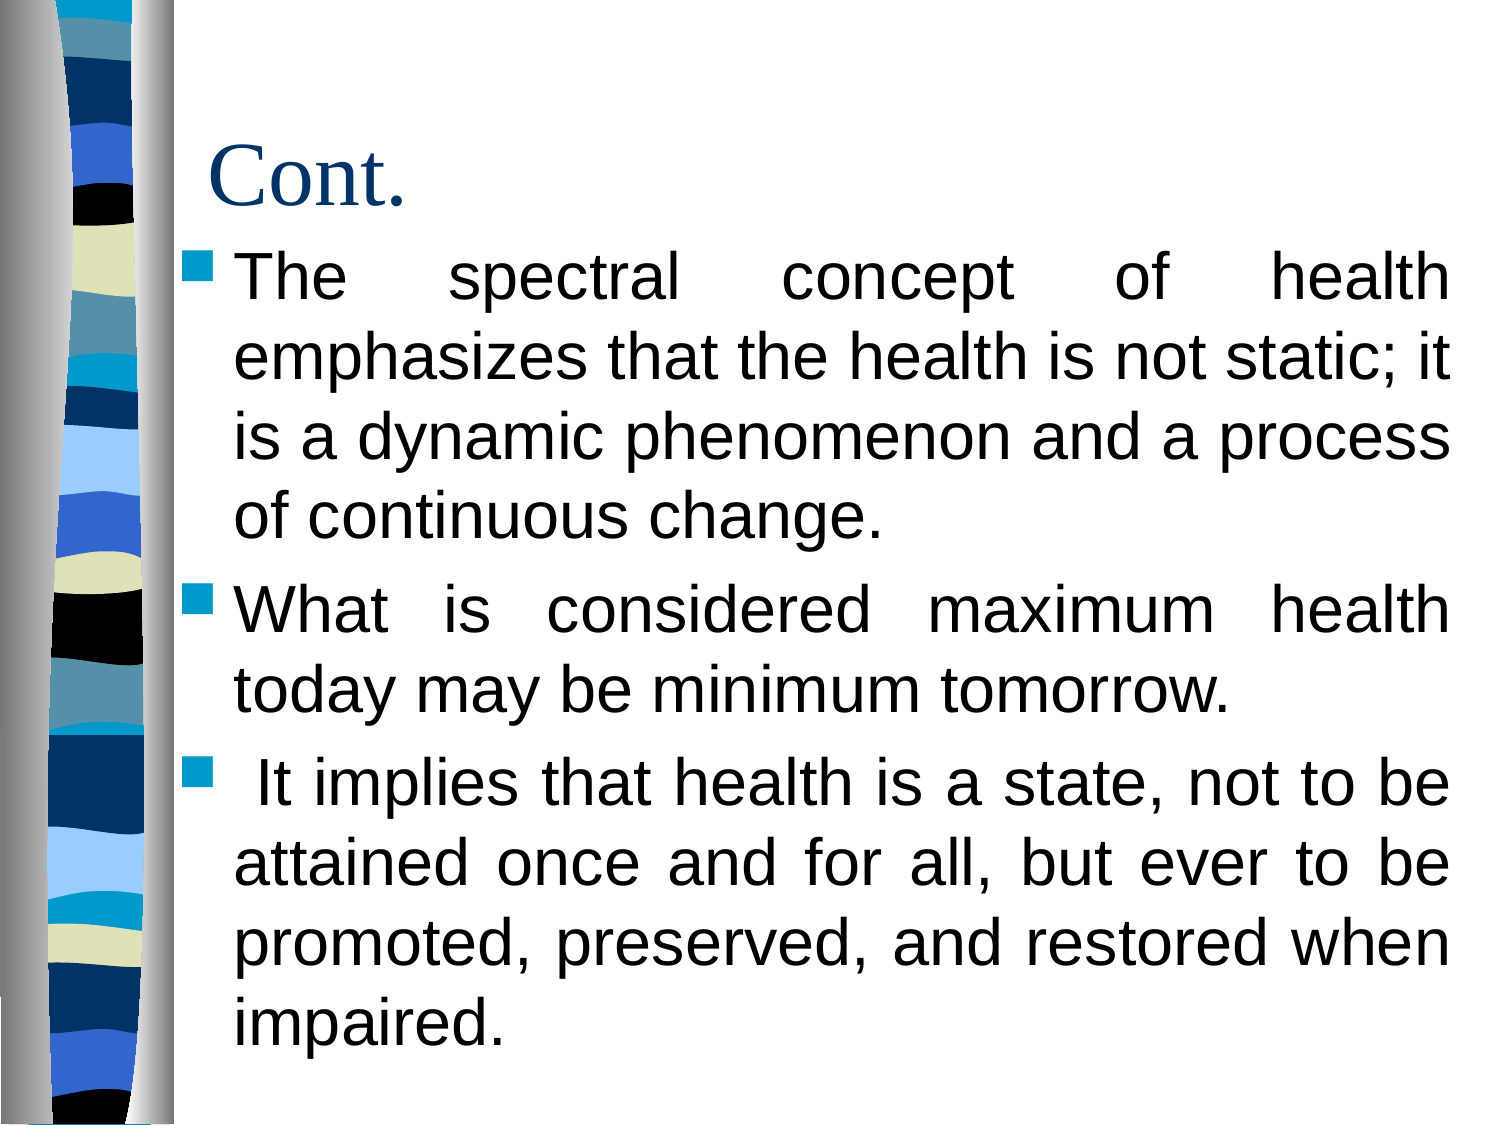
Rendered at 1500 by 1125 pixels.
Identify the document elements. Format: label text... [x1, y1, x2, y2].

title Cont. [192, 74, 1468, 224]
list The spectral concept of health emphasizes that the health is not static; it is a dynamic phenomenon and a process of continuous change. What is considered maximum health today may be minimum tomorrow. It implies that health is a state, not to be attained once and for all, but ever to be promoted, preserved, and restored when impaired. [162, 224, 1468, 1101]
